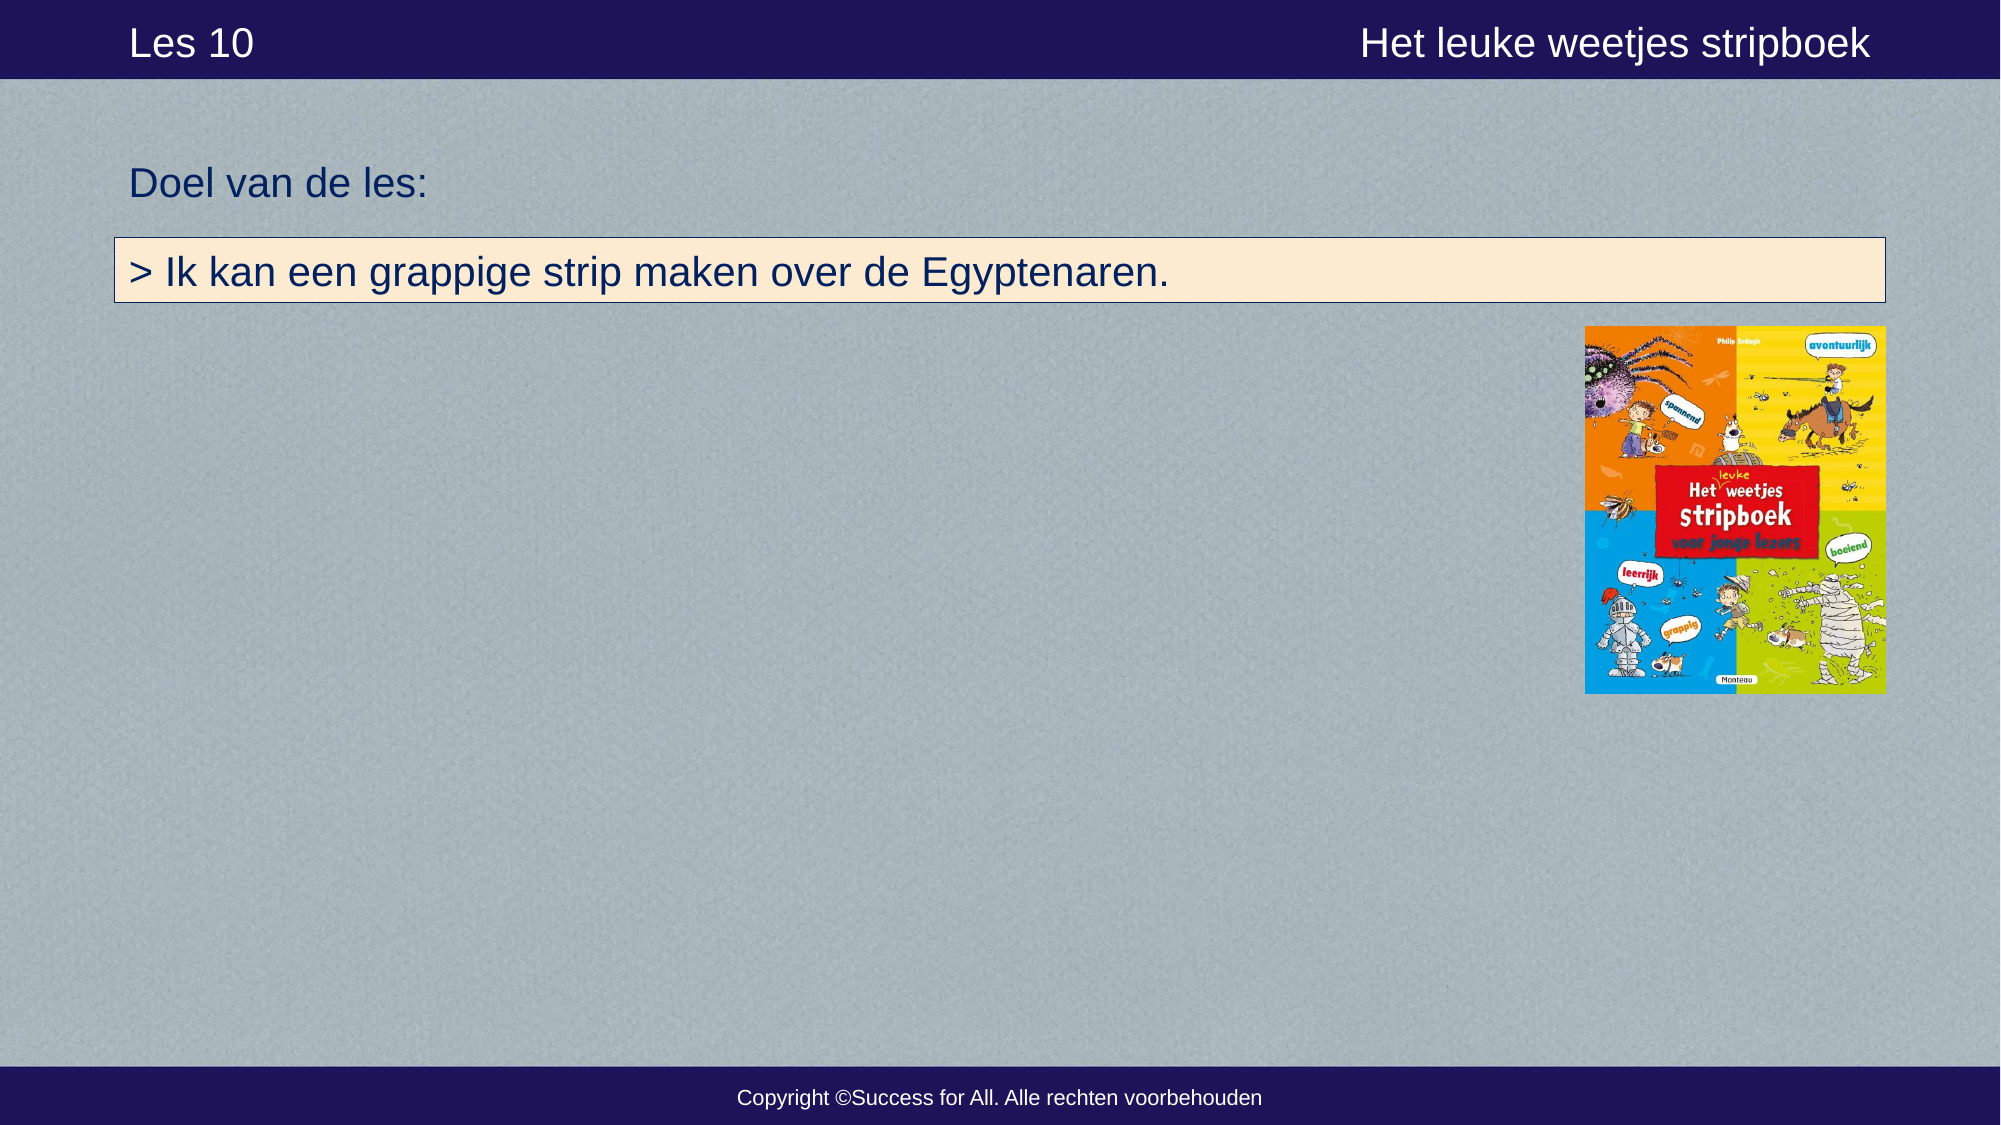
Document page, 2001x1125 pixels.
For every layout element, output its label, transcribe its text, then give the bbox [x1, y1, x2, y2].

text_box Copyright ©Success for All. Alle rechten voorbehouden [0, 1076, 2000, 1125]
text_box Doel van de les: [113, 148, 1635, 214]
text_box Het leuke weetjes stripboek [999, 8, 1886, 73]
picture [0, 0, 2001, 1125]
text_box > Ik kan een grappige strip maken over de Egyptenaren. [114, 237, 1886, 303]
text_box Les 10 [114, 8, 354, 73]
